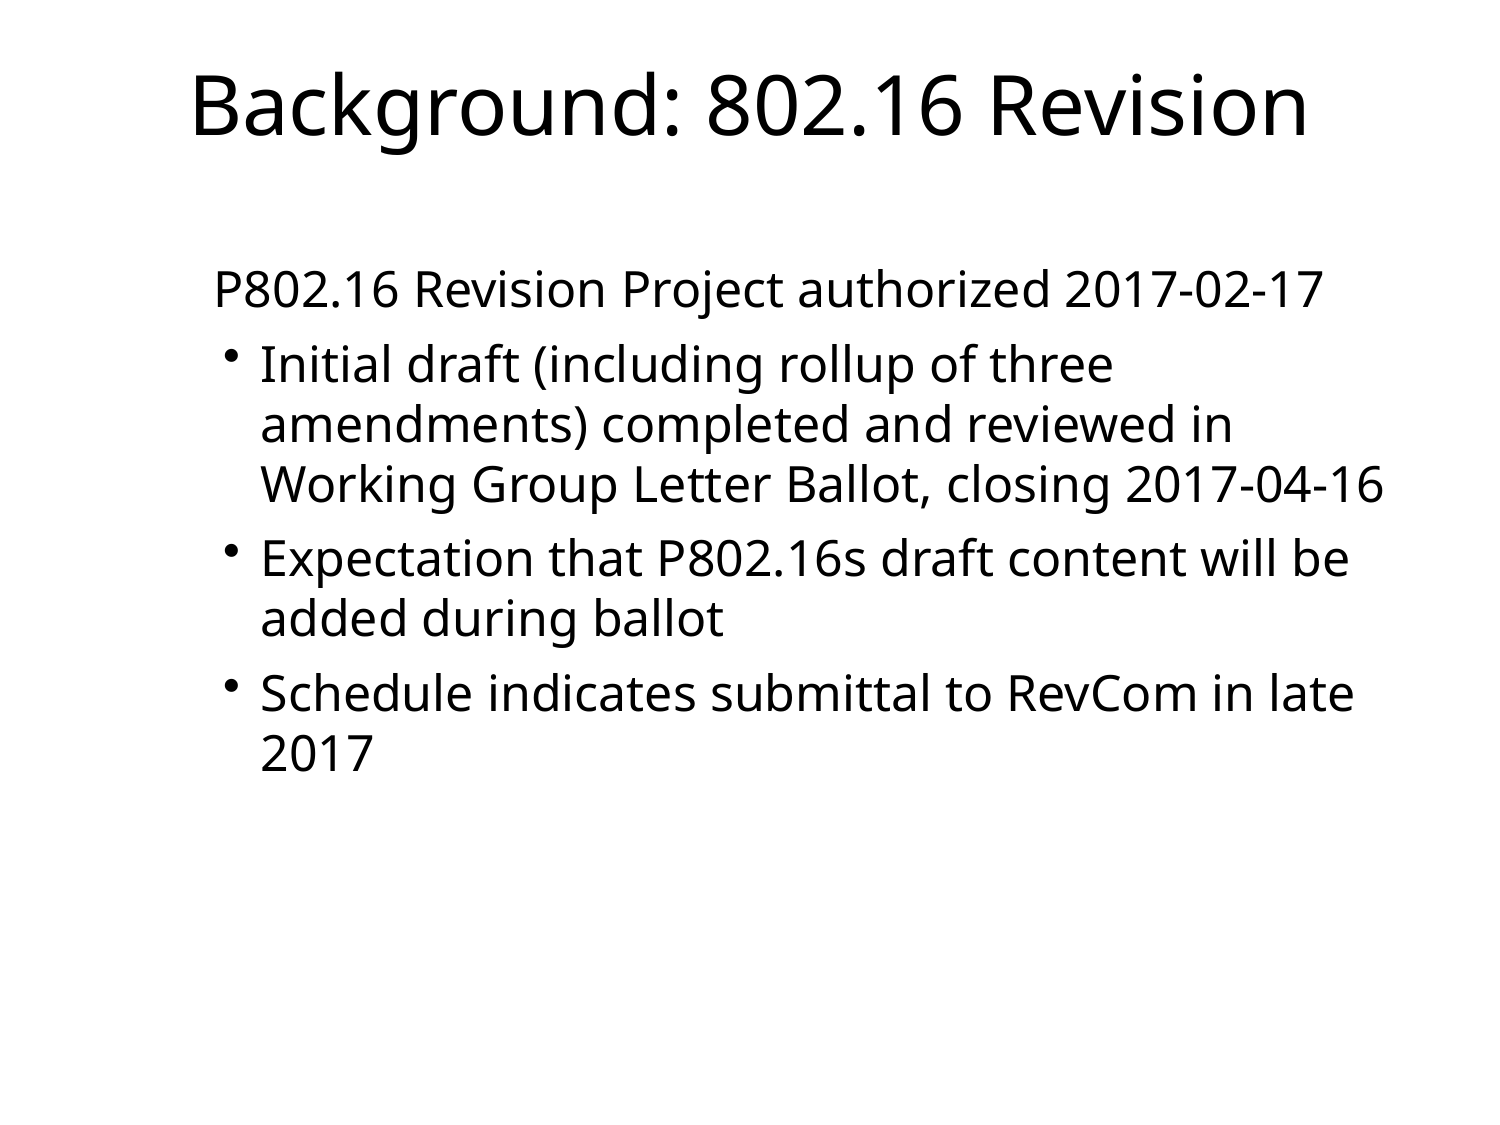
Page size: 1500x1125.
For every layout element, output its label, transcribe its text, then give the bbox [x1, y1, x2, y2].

title Background: 802.16 Revision [74, 44, 1426, 249]
list P802.16 Revision Project authorized 2017-02-17 Initial draft (including rollup of three amendments) completed and reviewed in Working Group Letter Ballot, closing 2017-04-16 Expectation that P802.16s draft content will be added during ballot Schedule indicates submittal to RevCom in late 2017 [74, 249, 1426, 1113]
